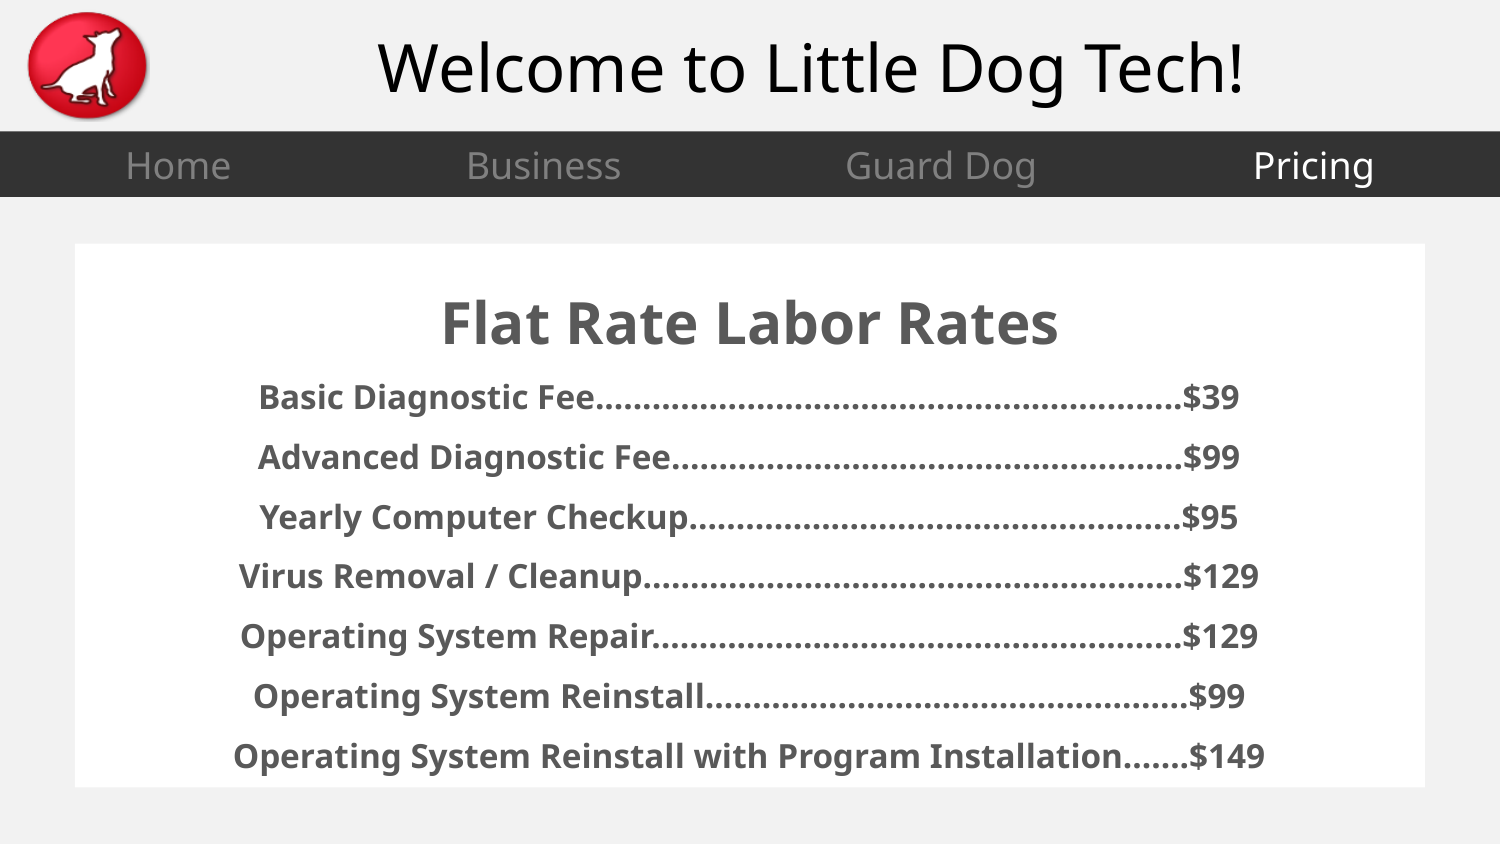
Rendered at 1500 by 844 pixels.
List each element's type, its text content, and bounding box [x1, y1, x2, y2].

title Welcome to Little Dog Tech! [153, 12, 1475, 119]
picture [24, 9, 151, 123]
text_box Flat Rate Labor Rates Basic Diagnostic Fee..............................................................$39 Advanced Diagnostic Fee…………………………………………..….$99 Yearly Computer Checkup…………………………………………….$95 Virus Removal / Cleanup………………………………………………...$129 Operating System Repair……………………………………………..…$129 Operating System Reinstall……………………………………………$99 Operating System Reinstall with Program Installation…....$149 [73, 242, 1427, 790]
text_box Home Business Guard Dog Pricing [0, 129, 1500, 199]
